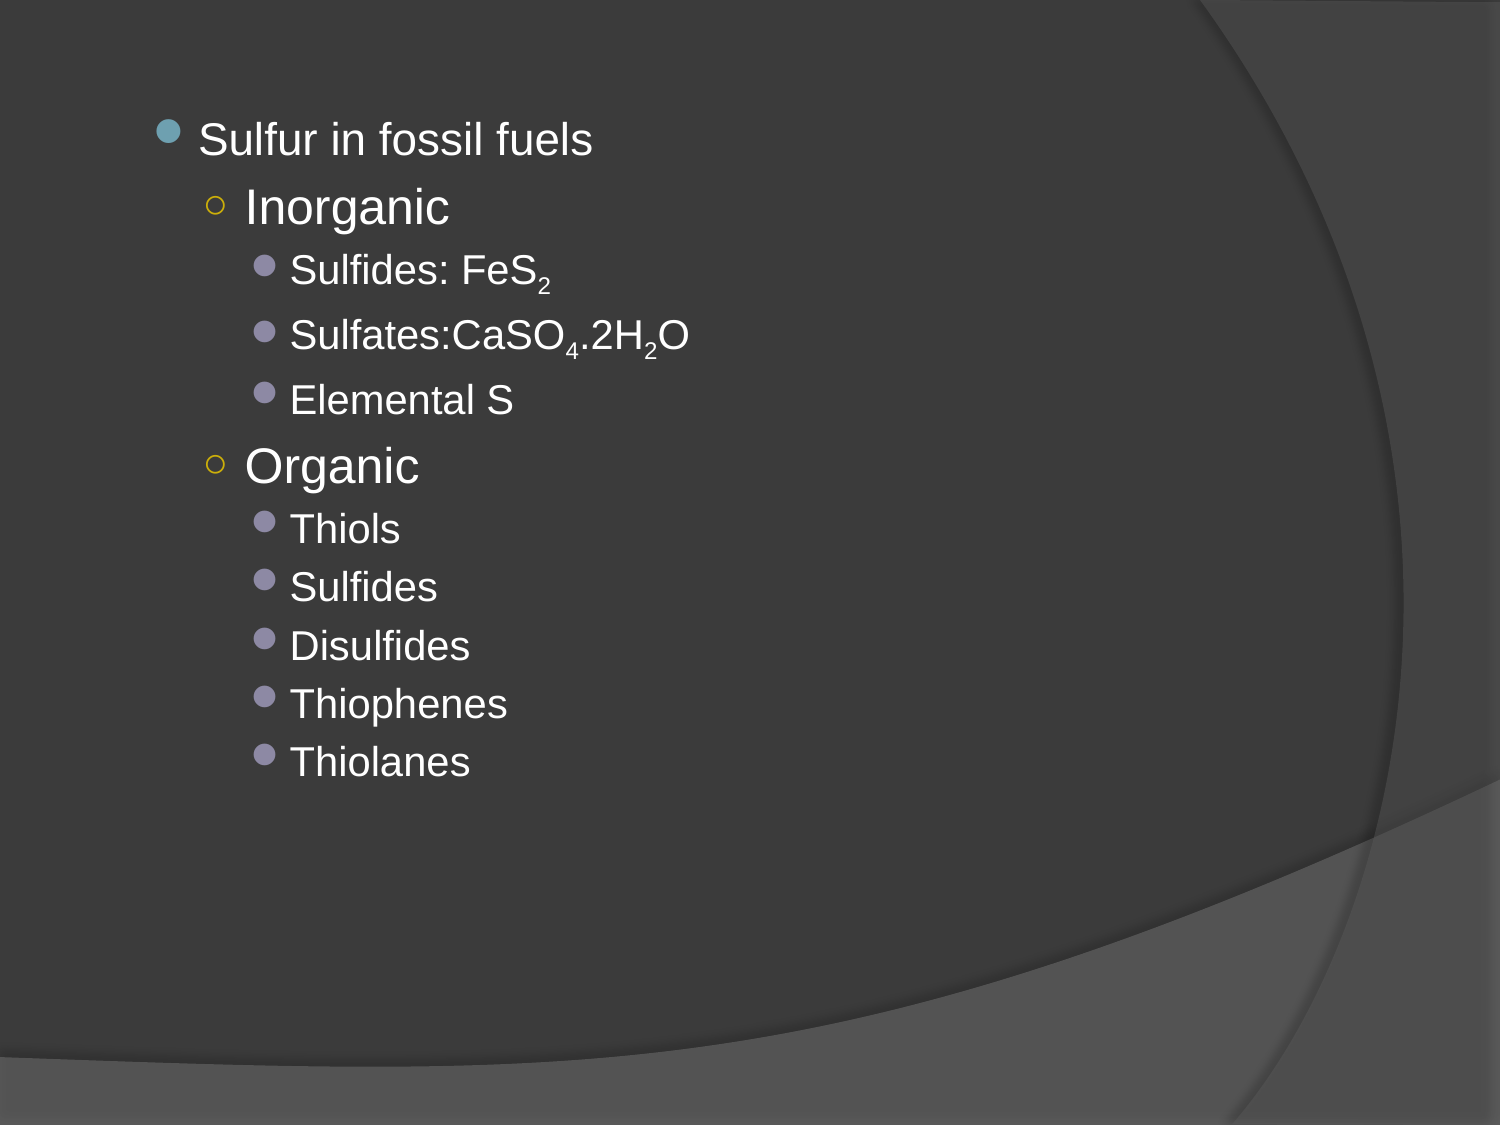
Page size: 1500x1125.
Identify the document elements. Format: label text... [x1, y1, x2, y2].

list Sulfur in fossil fuels Inorganic Sulfides: FeS2 Sulfates:CaSO4.2H2O Elemental S Organic Thiols Sulfides Disulfides Thiophenes Thiolanes [64, 101, 1412, 1047]
